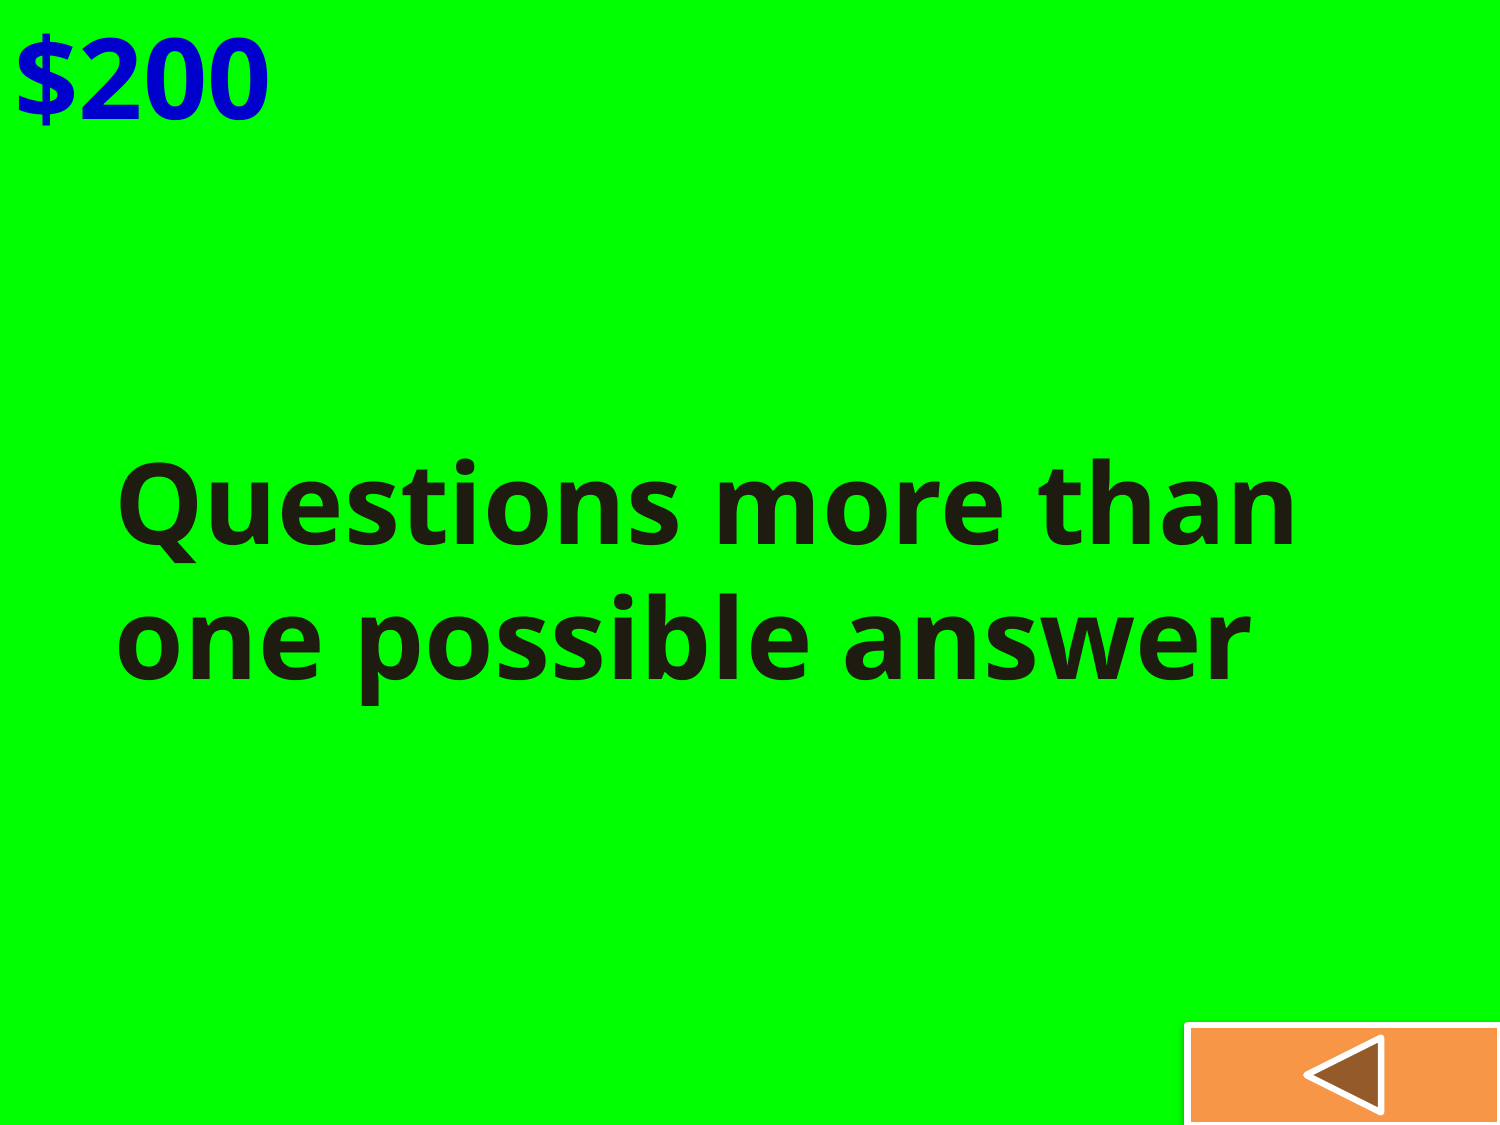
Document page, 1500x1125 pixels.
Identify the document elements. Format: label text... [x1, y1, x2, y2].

text_box Questions more than one possible answer [99, 424, 1500, 710]
text_box [1184, 1022, 1500, 1125]
text_box $200 [0, 0, 1425, 150]
